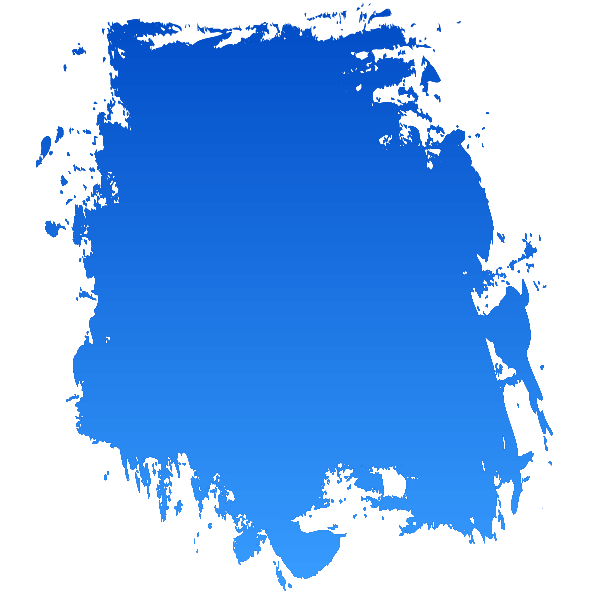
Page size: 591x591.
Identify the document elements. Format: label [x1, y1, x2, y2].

text_box [356, 2, 364, 11]
text_box [66, 198, 73, 205]
text_box [306, 11, 332, 21]
text_box [359, 11, 367, 23]
text_box [60, 175, 68, 186]
text_box [66, 394, 79, 402]
text_box [45, 220, 66, 238]
text_box [71, 18, 553, 579]
text_box [367, 8, 392, 25]
text_box [339, 10, 347, 24]
text_box [332, 11, 338, 18]
text_box [54, 126, 64, 143]
text_box [36, 136, 53, 168]
text_box [276, 561, 286, 591]
